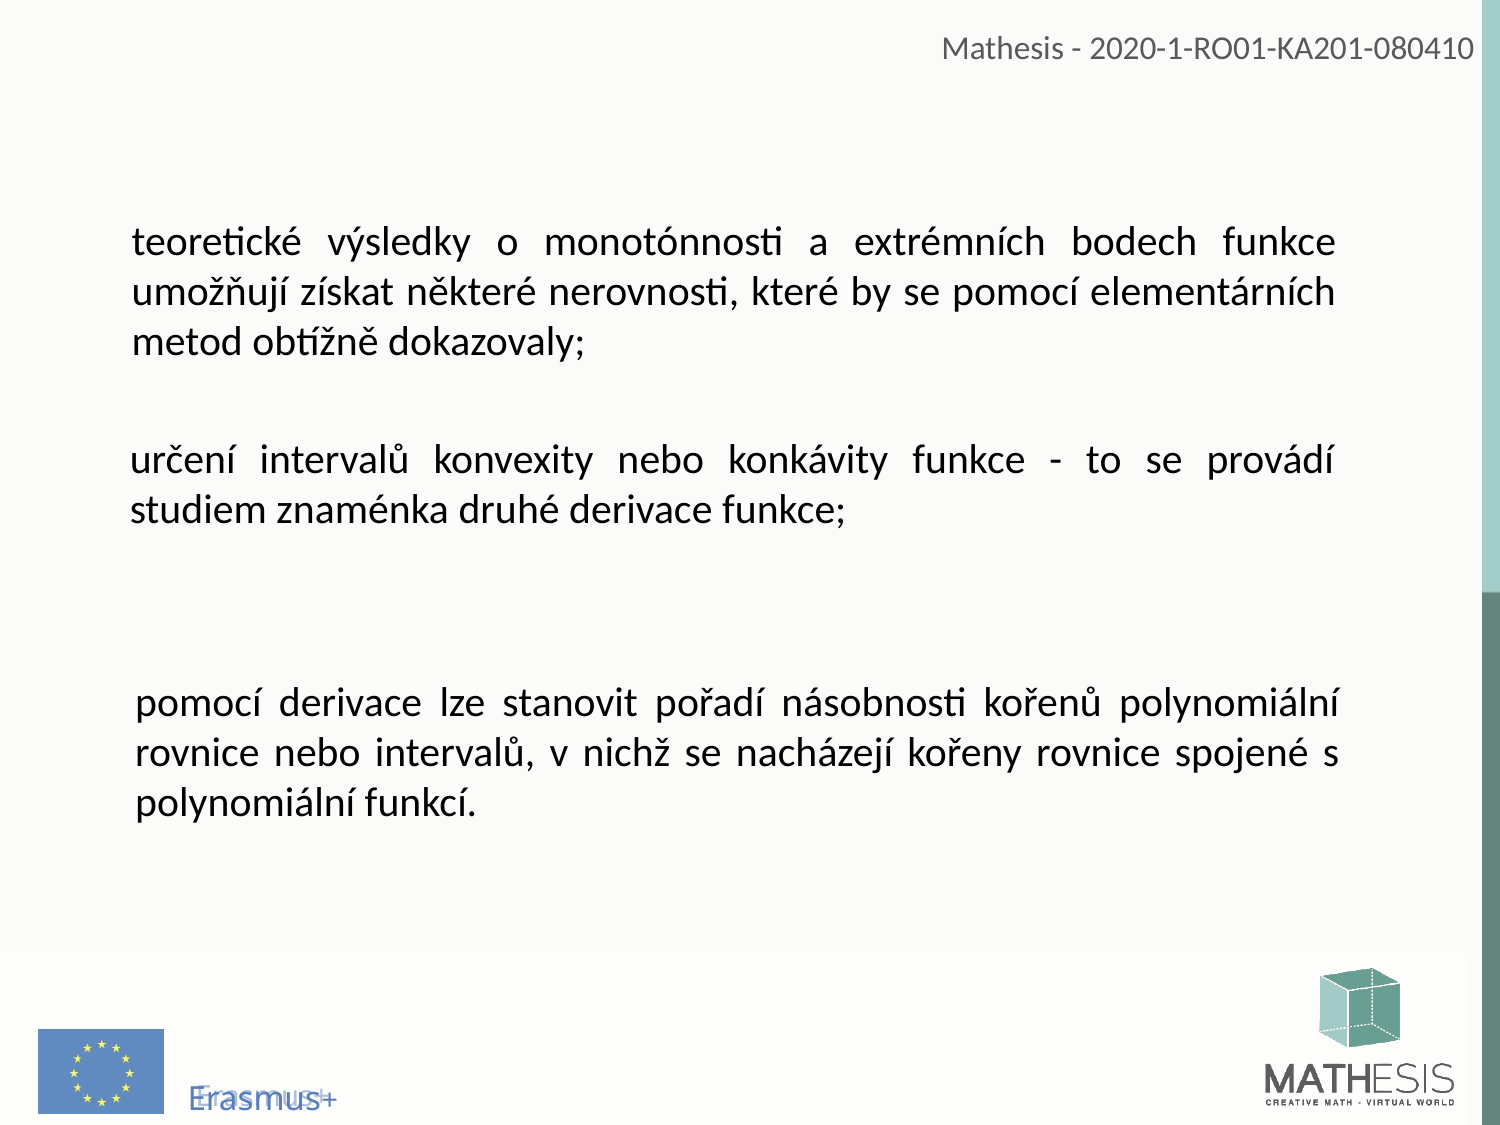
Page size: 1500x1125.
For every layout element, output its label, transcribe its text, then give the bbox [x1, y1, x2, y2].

text_box teoretické výsledky o monotónnosti a extrémních bodech funkce umožňují získat některé nerovnosti, které by se pomocí elementárních metod obtížně dokazovaly; [116, 206, 1352, 372]
text_box určení intervalů konvexity nebo konkávity funkce - to se provádí studiem znaménka druhé derivace funkce; [114, 424, 1350, 540]
text_box pomocí derivace lze stanovit pořadí násobnosti kořenů polynomiální rovnice nebo intervalů, v nichž se nacházejí kořeny rovnice spojené s polynomiální funkcí. [120, 667, 1355, 833]
